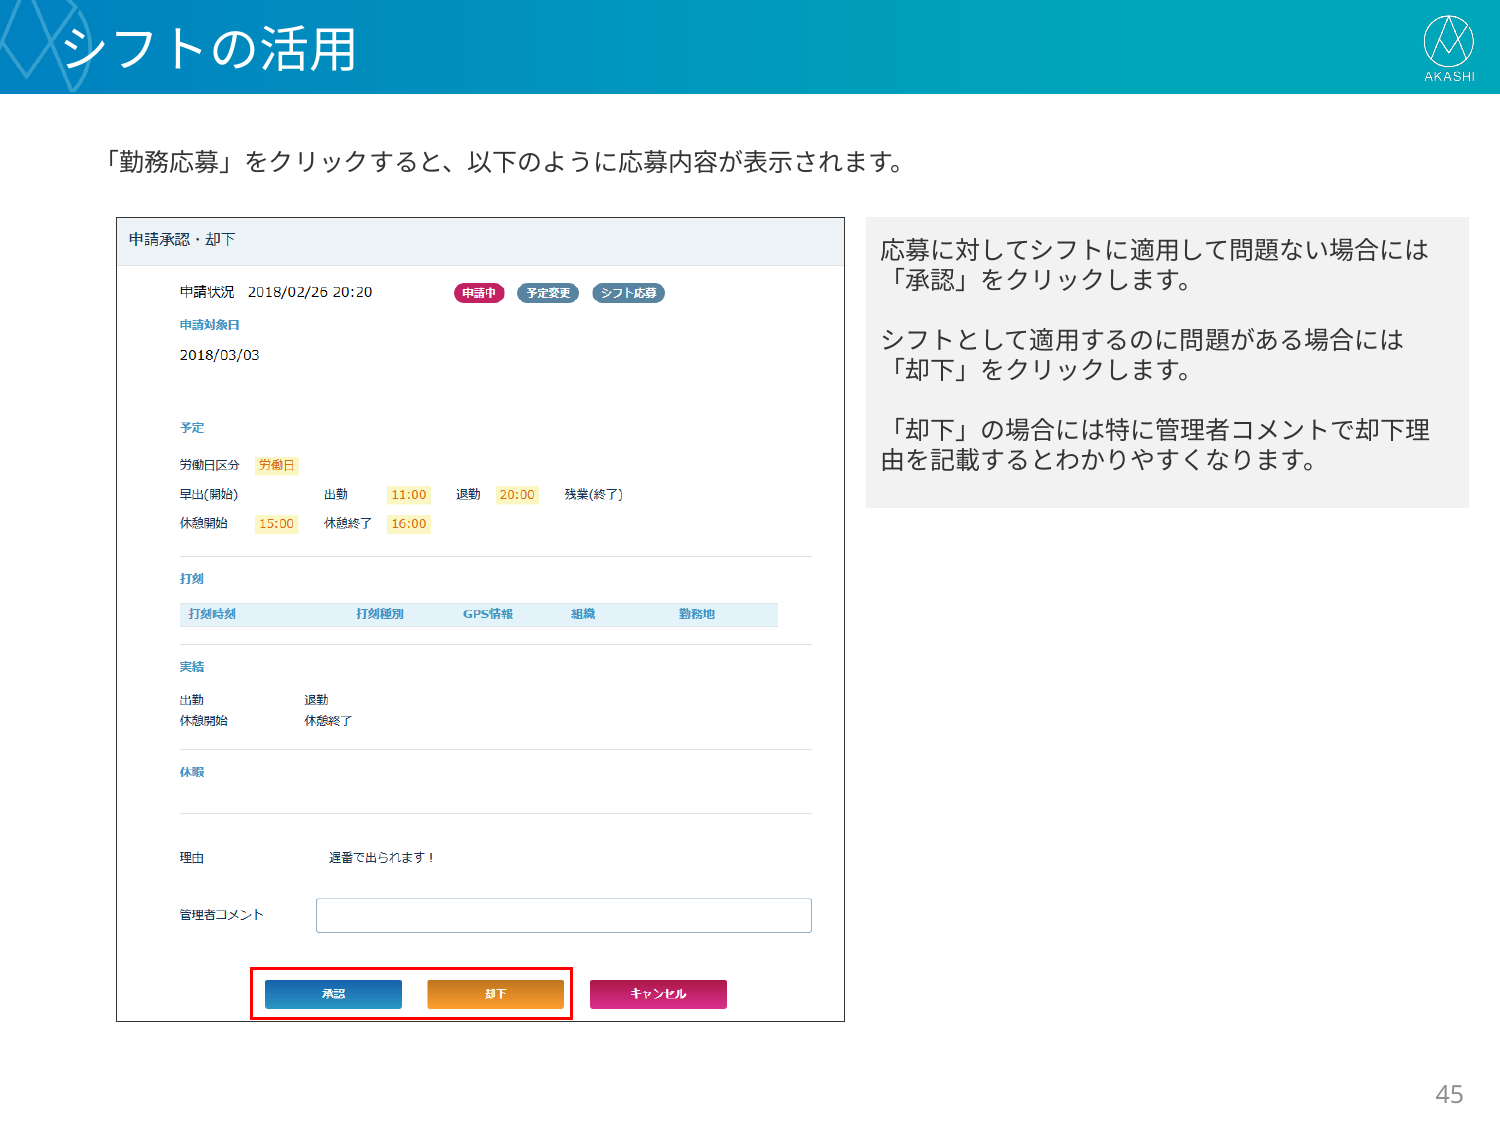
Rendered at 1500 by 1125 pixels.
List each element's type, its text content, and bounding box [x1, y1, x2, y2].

text_box 応募に対してシフトに適用して問題ない場合には「承認」をクリックします。 シフトとして適用するのに問題がある場合には「却下」をクリックします。 「却下」の場合には特に管理者コメントで却下理由を記載するとわかりやすくなります。 [865, 216, 1470, 509]
slide_number 44 [1141, 1065, 1480, 1125]
text_box 「勤務応募」をクリックすると、以下のように応募内容が表示されます。 [79, 138, 1480, 184]
picture [116, 217, 845, 1022]
picture [1416, 7, 1481, 89]
title シフトの活用 [44, 0, 1393, 92]
